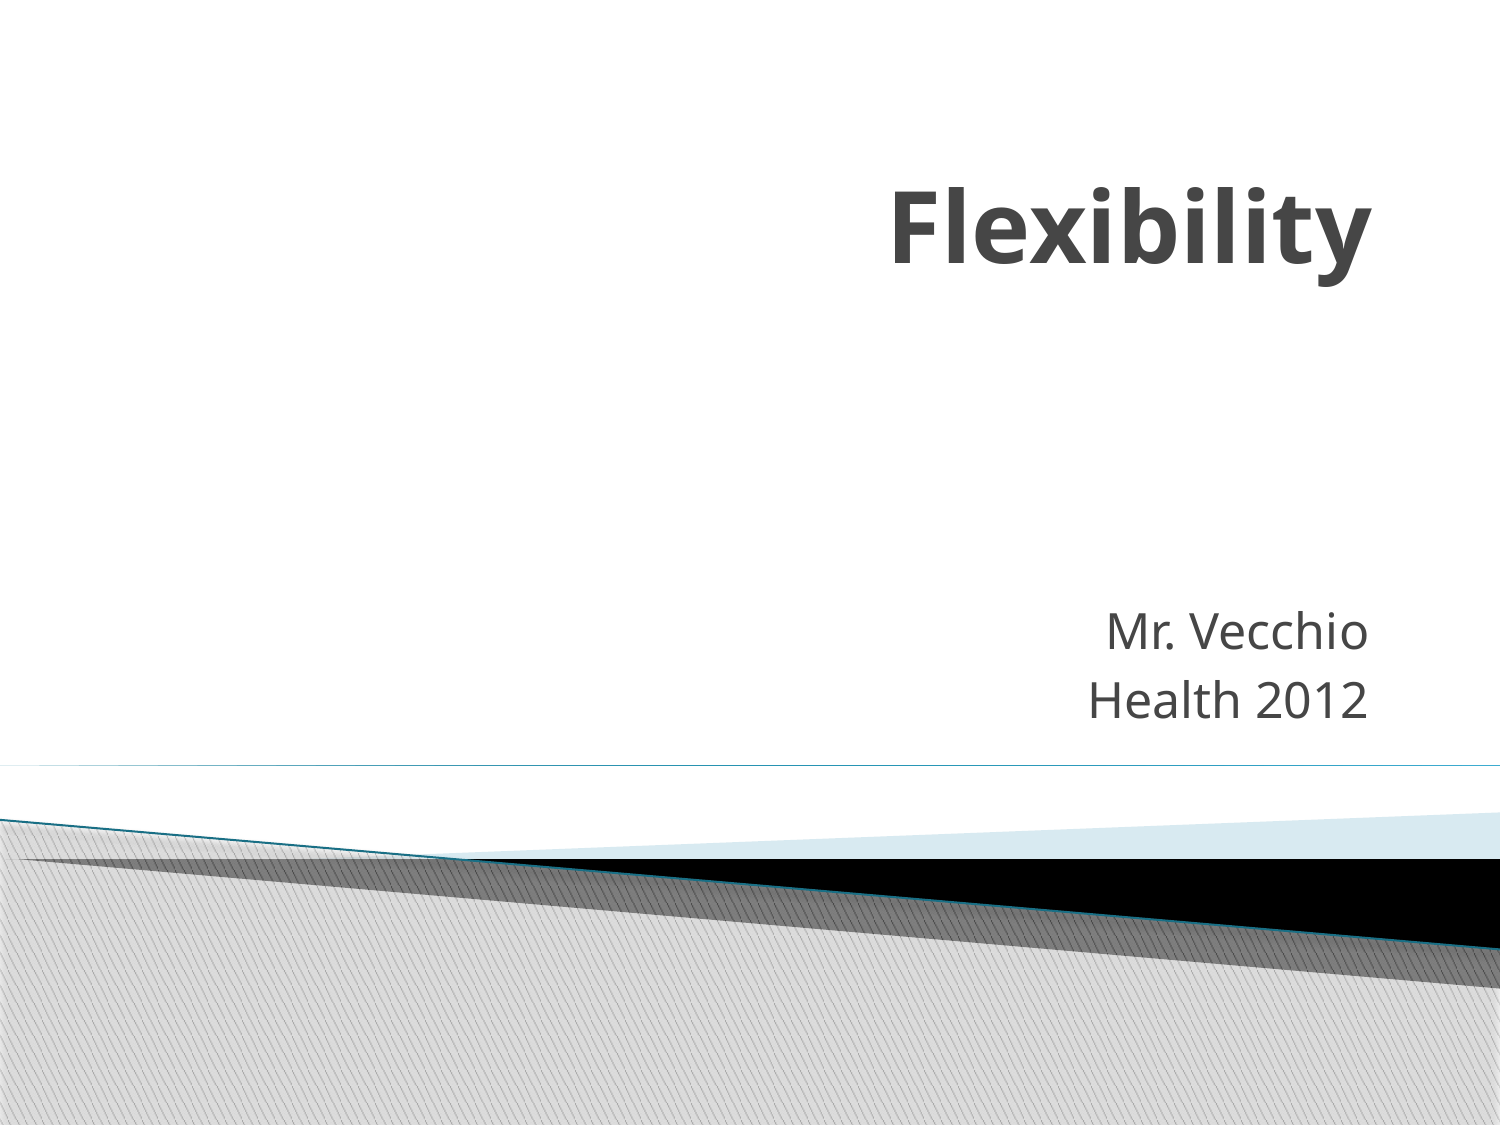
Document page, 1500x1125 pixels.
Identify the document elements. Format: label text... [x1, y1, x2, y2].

picture [5, 859, 1500, 989]
title Flexibility [112, 50, 1388, 292]
subtitle Mr. Vecchio Health 2012 [112, 592, 1388, 790]
